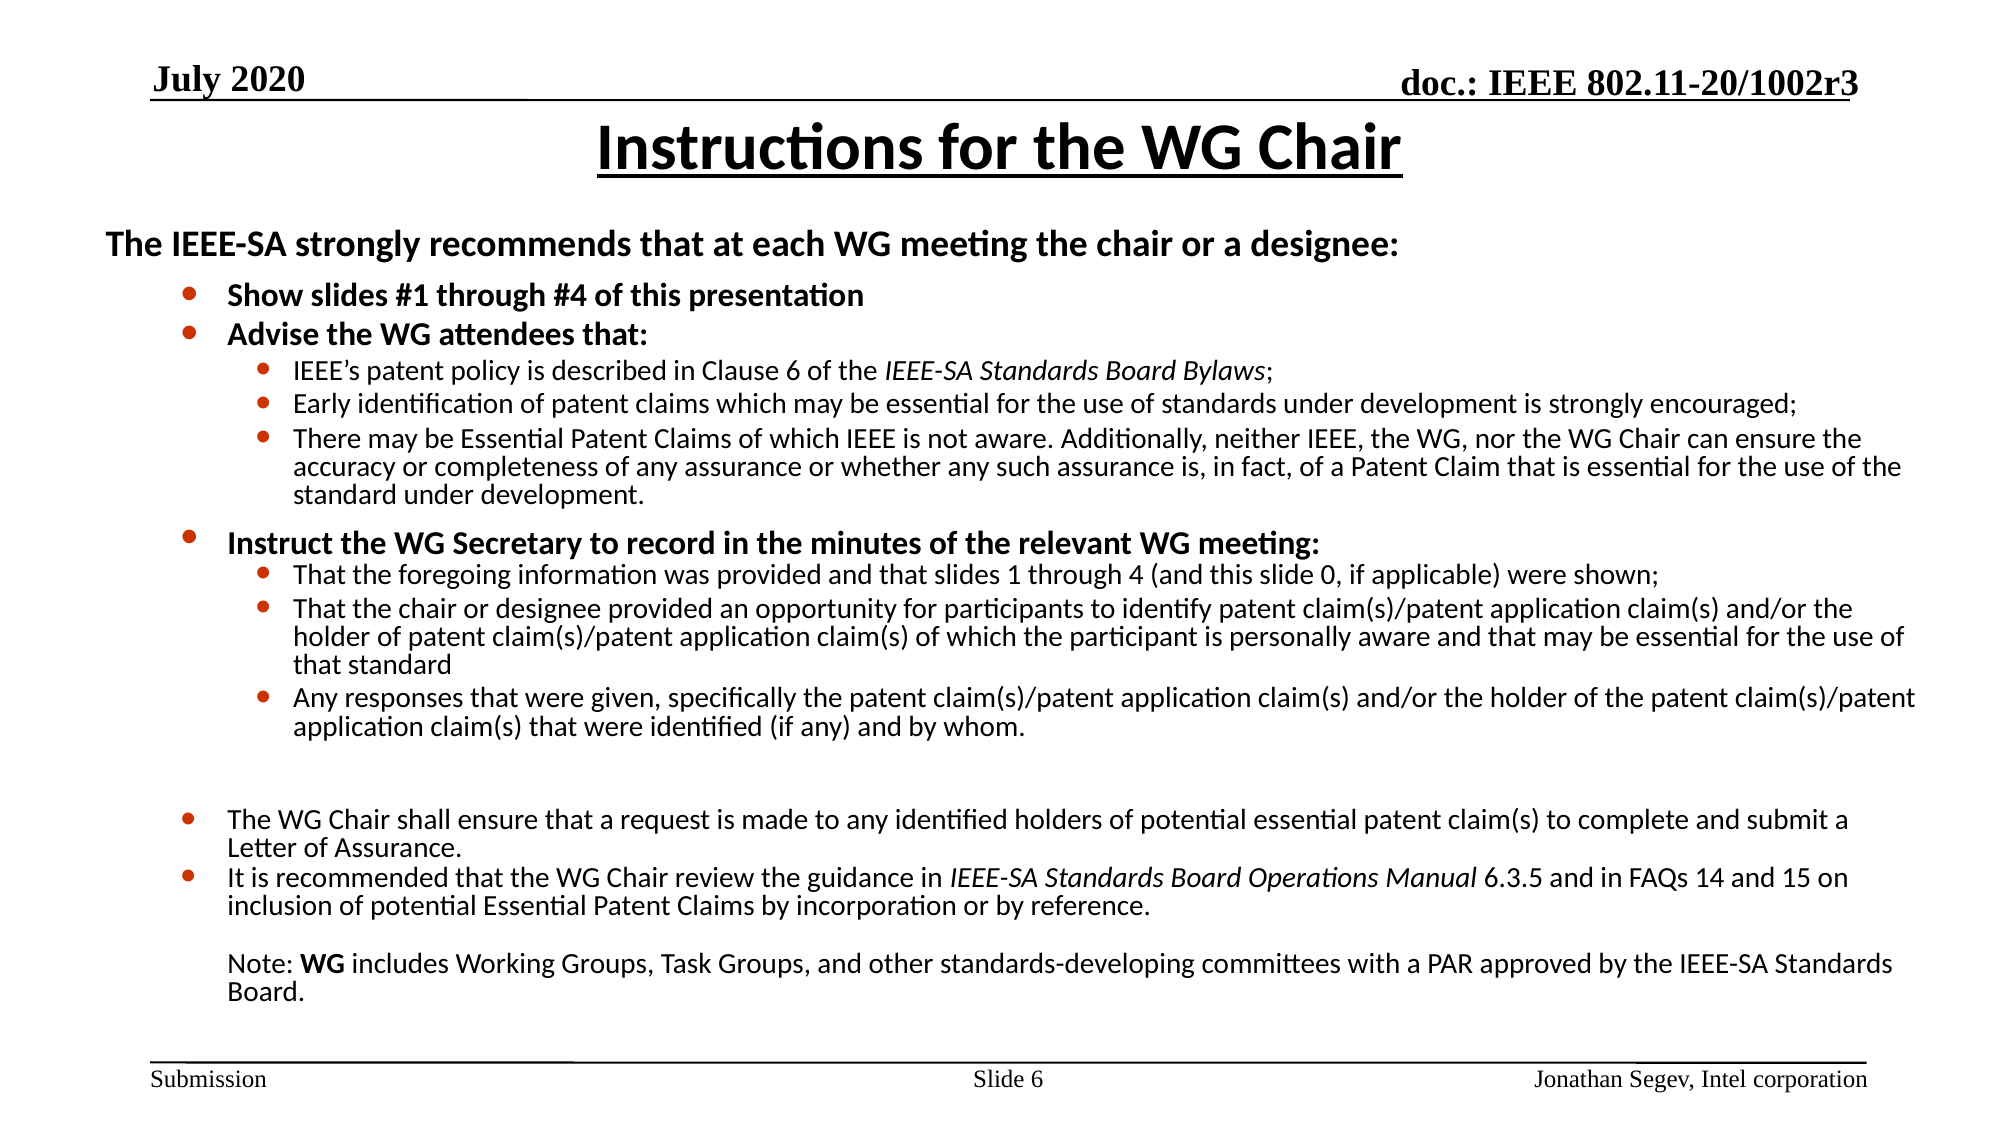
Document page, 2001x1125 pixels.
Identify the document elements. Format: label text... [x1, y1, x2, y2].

footer Jonathan Segev, Intel corporation [1171, 1061, 1869, 1093]
slide_number Slide 6 [950, 1061, 1067, 1123]
title Instructions for the WG Chair [149, 112, 1850, 173]
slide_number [152, 54, 563, 100]
list The IEEE-SA strongly recommends that at each WG meeting the chair or a designee: Show slides #1 through #4 of this presentation Advise the WG attendees that: IEEE’s patent policy is described in Clause 6 of the IEEE-SA Standards Board Bylaws; Early identification of patent claims which may be essential for the use of standards under development is strongly encouraged; There may be Essential Patent Claims of which IEEE is not aware. Additionally, neither IEEE, the WG, nor the WG Chair can ensure the accuracy or completeness of any assurance or whether any such assurance is, in fact, of a Patent Claim that is essential for the use of the standard under development. Instruct the WG Secretary to record in the minutes of the relevant WG meeting: That the foregoing information was provided and that slides 1 through 4 (and this slide 0, if applicable) were shown; That the chair or designee provided an opportunity for participants to identify patent claim(s)/patent application claim(s) and/or the holder of patent claim(s)/patent application claim(s) of which the participant is personally aware and that may be essential for the use of that standard Any responses that were given, specifically the patent claim(s)/patent application claim(s) and/or the holder of the patent claim(s)/patent application claim(s) that were identified (if any) and by whom. The WG Chair shall ensure that a request is made to any identified holders of potential essential patent claim(s) to complete and submit a Letter of Assurance. It is recommended that the WG Chair review the guidance in IEEE-SA Standards Board Operations Manual 6.3.5 and in FAQs 14 and 15 on inclusion of potential Essential Patent Claims by incorporation or by reference. Note: WG includes Working Groups, Task Groups, and other standards-developing committees with a PAR approved by the IEEE-SA Standards Board. [90, 219, 1934, 1000]
